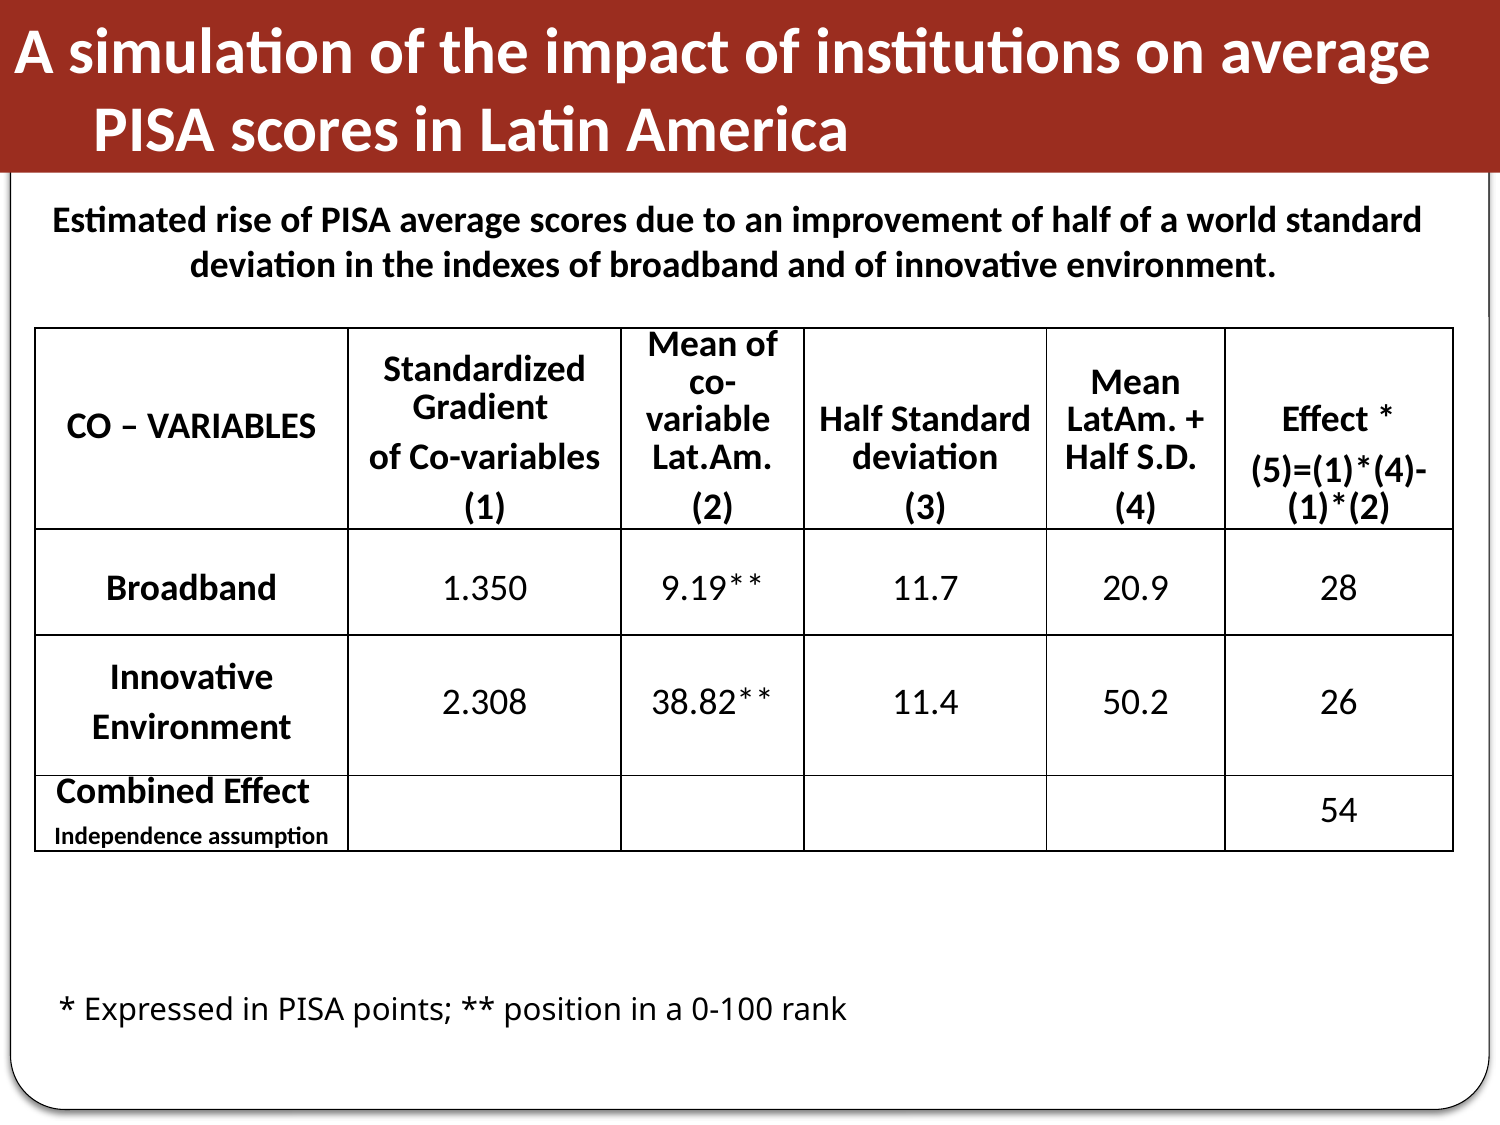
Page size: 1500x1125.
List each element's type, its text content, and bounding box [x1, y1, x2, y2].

table_header Half Standard deviation (3) [805, 329, 1046, 528]
table_cell 2.308 [349, 636, 620, 775]
table_cell [1047, 776, 1224, 850]
table_cell 28 [1226, 530, 1452, 634]
text_box A simulation of the impact of institutions on average PISA scores in Latin America [0, 0, 1500, 173]
table_cell Broadband [36, 530, 347, 634]
table_header Effect * (5)=(1)*(4)-(1)*(2) [1226, 329, 1452, 528]
table_cell 11.7 [805, 530, 1046, 634]
table_cell Combined Effect Independence assumption [36, 776, 347, 850]
table_header CO – VARIABLES [36, 329, 347, 528]
table_cell 26 [1226, 636, 1452, 775]
table_cell [622, 776, 803, 850]
table_cell 50.2 [1047, 636, 1224, 775]
table_cell 20.9 [1047, 530, 1224, 634]
table_cell [805, 776, 1046, 850]
table_cell 38.82** [622, 636, 803, 775]
table_header Mean of co-variable Lat.Am. (2) [622, 329, 803, 528]
table_header Mean LatAm. + Half S.D. (4) [1047, 329, 1224, 528]
table_header Standardized Gradient of Co-variables (1) [349, 329, 620, 528]
table_cell 11.4 [805, 636, 1046, 775]
table_cell Innovative Environment [36, 636, 347, 775]
text_box Estimated rise of PISA average scores due to an improvement of half of a world standard deviation in the indexes of broadband and of innovative environment. [35, 187, 1442, 293]
table_cell 1.350 [349, 530, 620, 634]
table_cell [349, 776, 620, 850]
text_box * Expressed in PISA points; ** position in a 0-100 rank [43, 981, 1442, 1035]
table_cell 9.19** [622, 530, 803, 634]
table_cell 54 [1226, 776, 1452, 850]
